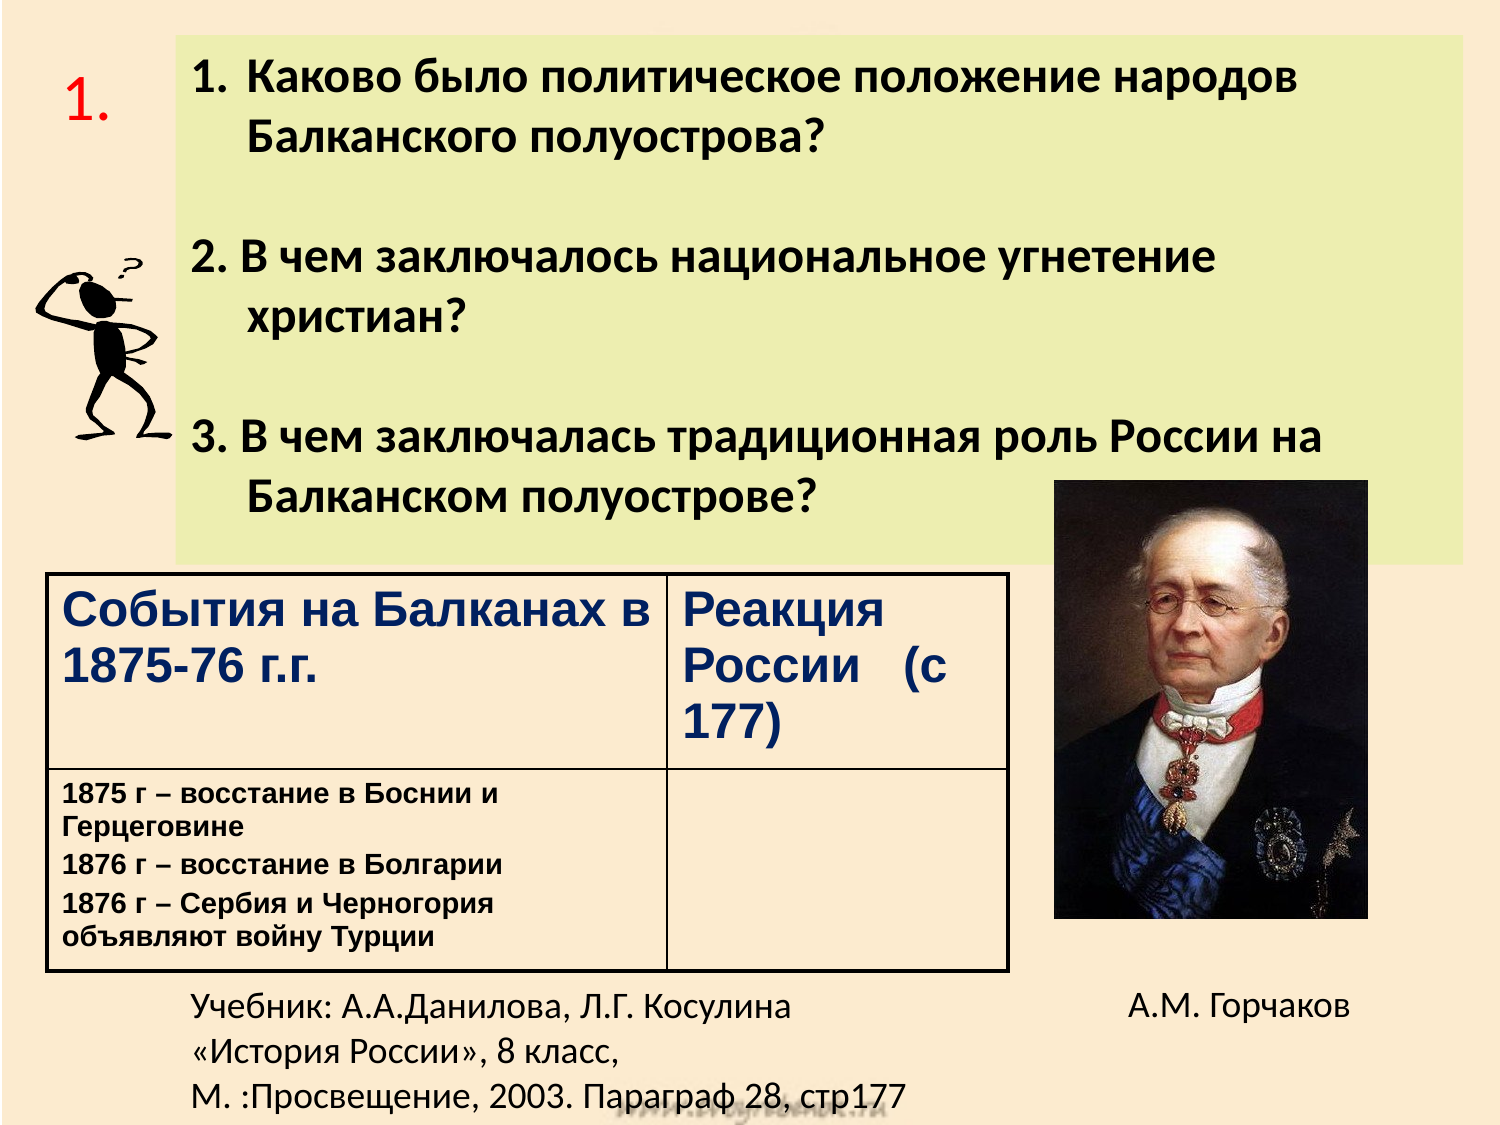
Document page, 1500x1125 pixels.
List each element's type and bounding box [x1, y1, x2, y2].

text_box [34, 257, 173, 441]
picture [1, 0, 1500, 1125]
